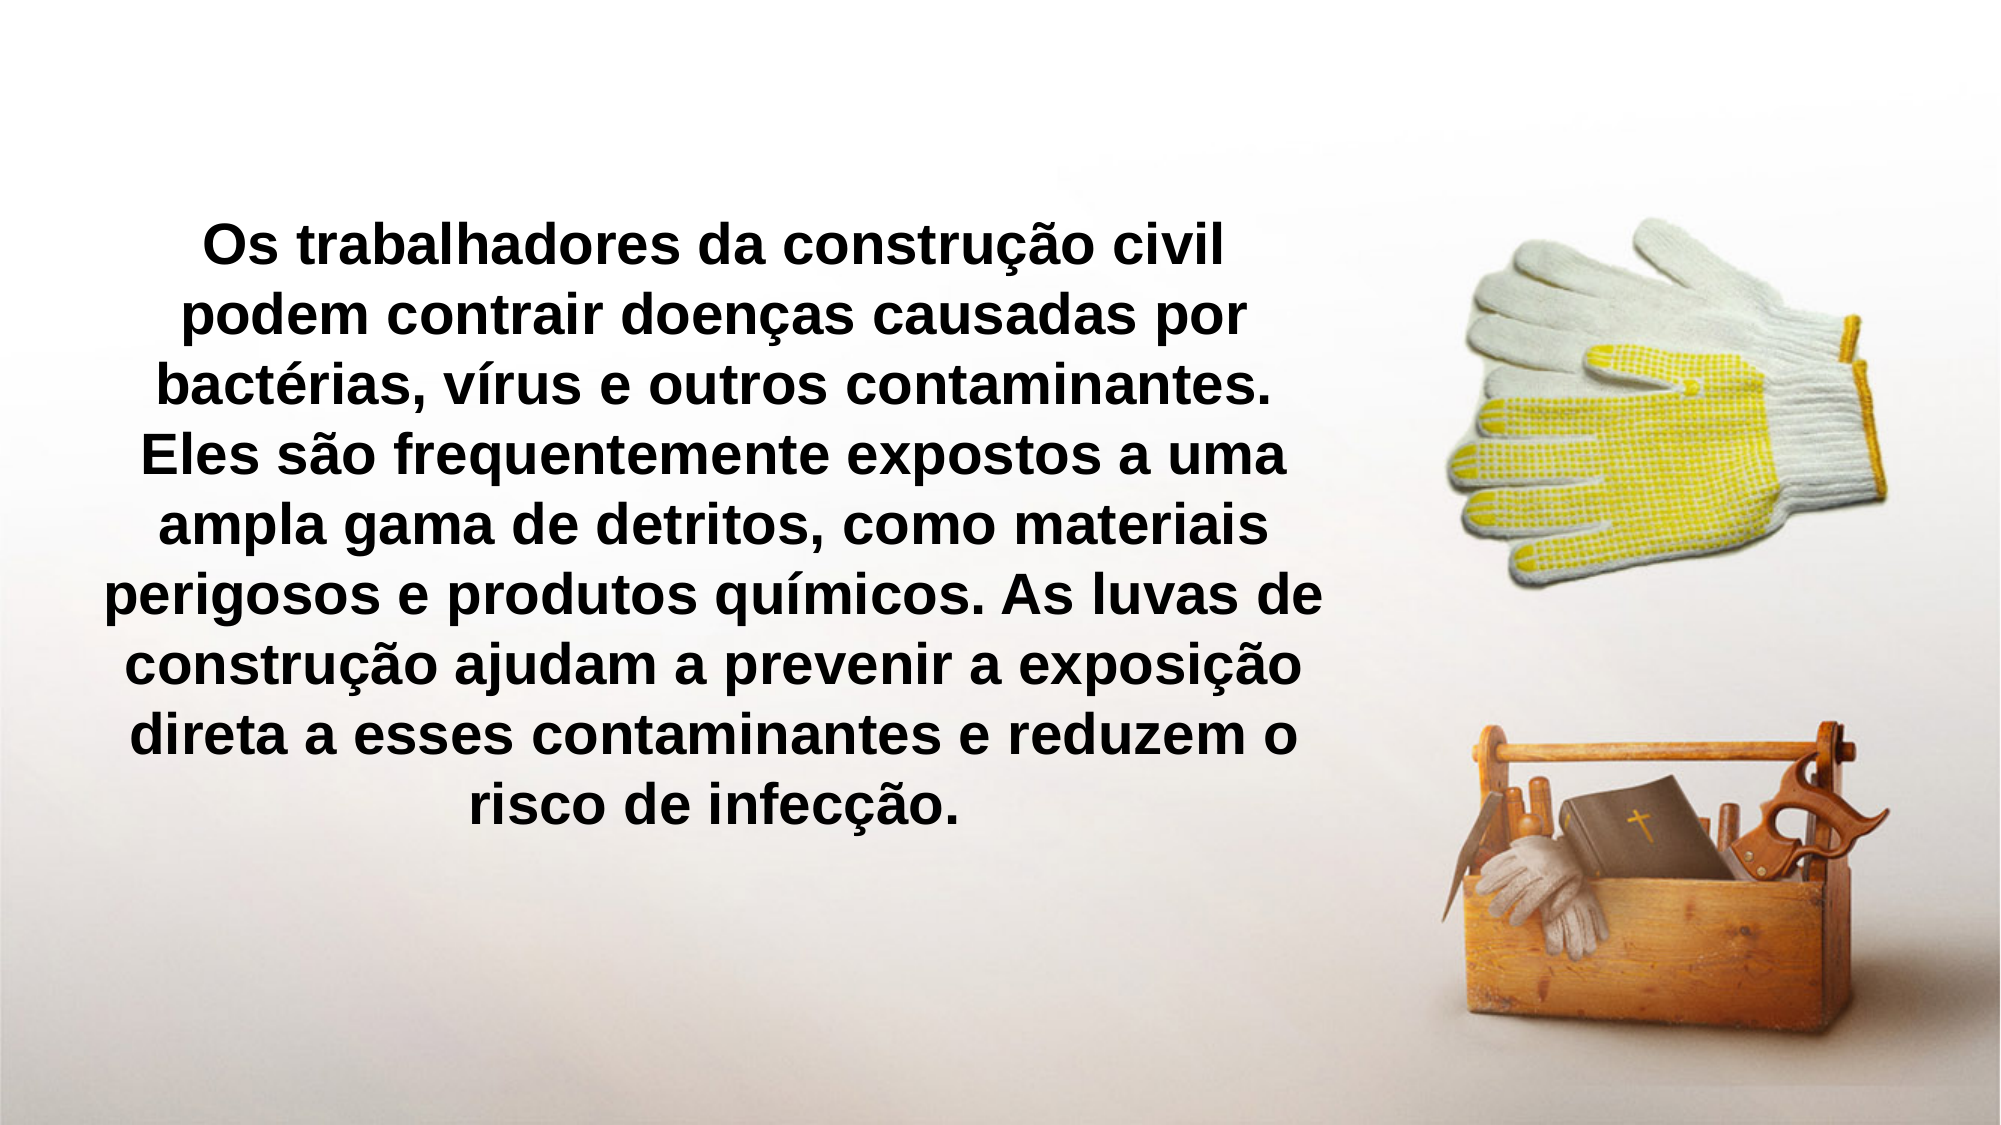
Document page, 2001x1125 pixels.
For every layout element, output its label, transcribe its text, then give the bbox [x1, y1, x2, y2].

picture [0, 0, 2001, 1125]
text_box Os trabalhadores da construção civil podem contrair doenças causadas por bactérias, vírus e outros contaminantes. Eles são frequentemente expostos a uma ampla gama de detritos, como materiais perigosos e produtos químicos. As luvas de construção ajudam a prevenir a exposição direta a esses contaminantes e reduzem o risco de infecção. [87, 198, 1342, 844]
